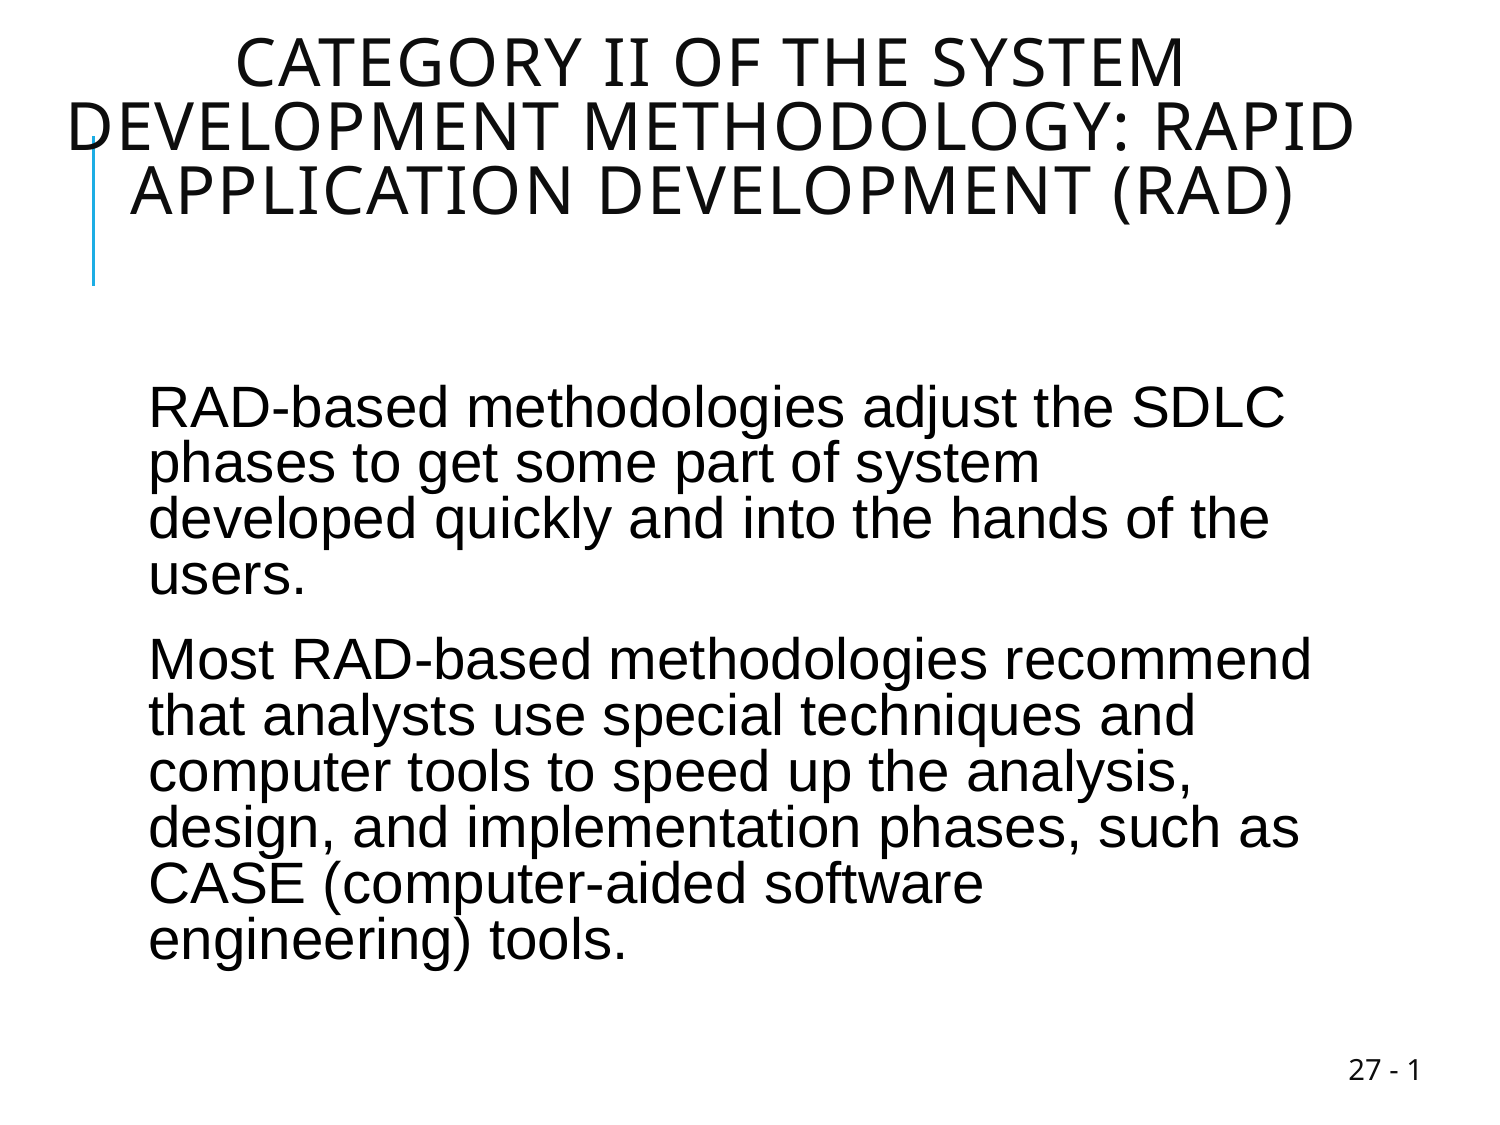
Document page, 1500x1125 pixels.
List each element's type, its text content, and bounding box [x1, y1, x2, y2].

slide_number 1 - 27 [1333, 1061, 1454, 1107]
list RAD-based methodologies adjust the SDLC phases to get some part of system developed quickly and into the hands of the users. Most RAD-based methodologies recommend that analysts use special techniques and computer tools to speed up the analysis, design, and implementation phases, such as CASE (computer-aided software engineering) tools. [126, 375, 1322, 1035]
title Category II of the System Development Methodology: Rapid Application Development (RAD) [50, 0, 1375, 263]
